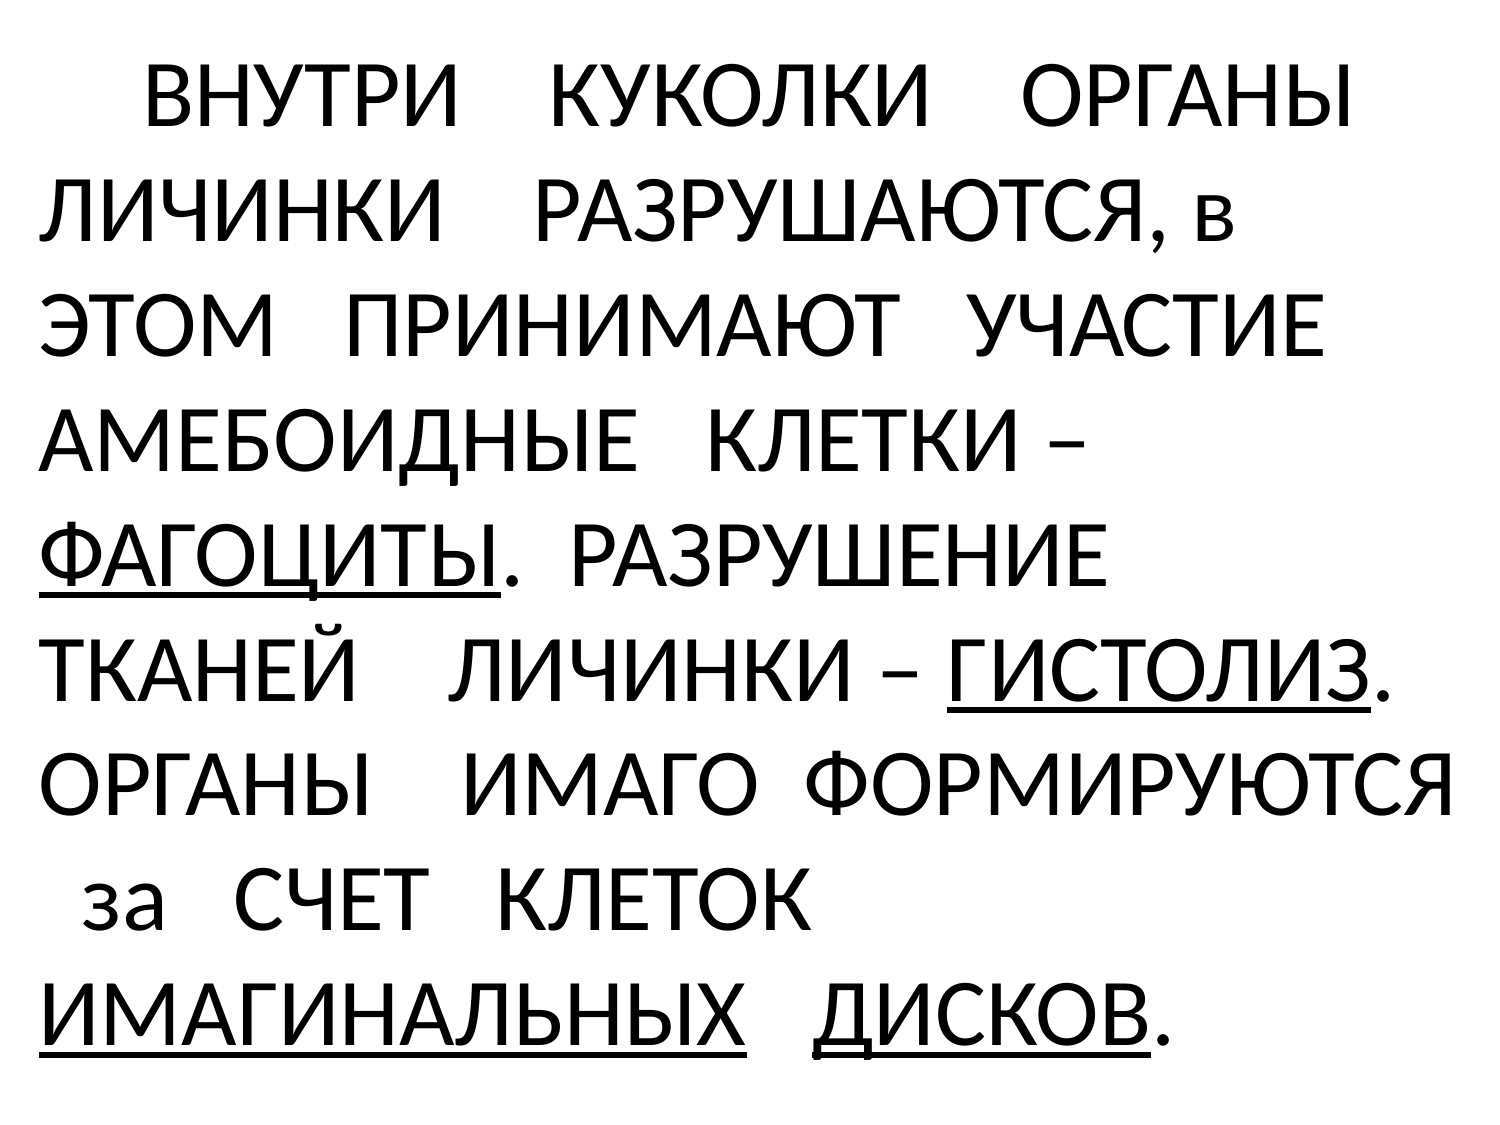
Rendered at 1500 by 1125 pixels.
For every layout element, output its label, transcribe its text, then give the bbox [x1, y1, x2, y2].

title ВНУТРИ КУКОЛКИ ОРГАНЫ ЛИЧИНКИ РАЗРУШАЮТСЯ, в ЭТОМ ПРИНИМАЮТ УЧАСТИЕ АМЕБОИДНЫЕ КЛЕТКИ – ФАГОЦИТЫ. РАЗРУШЕНИЕ ТКАНЕЙ ЛИЧИНКИ – ГИСТОЛИЗ. ОРГАНЫ ИМАГО ФОРМИРУЮТСЯ за СЧЕТ КЛЕТОК ИМАГИНАЛЬНЫХ ДИСКОВ. [23, 23, 1477, 1102]
